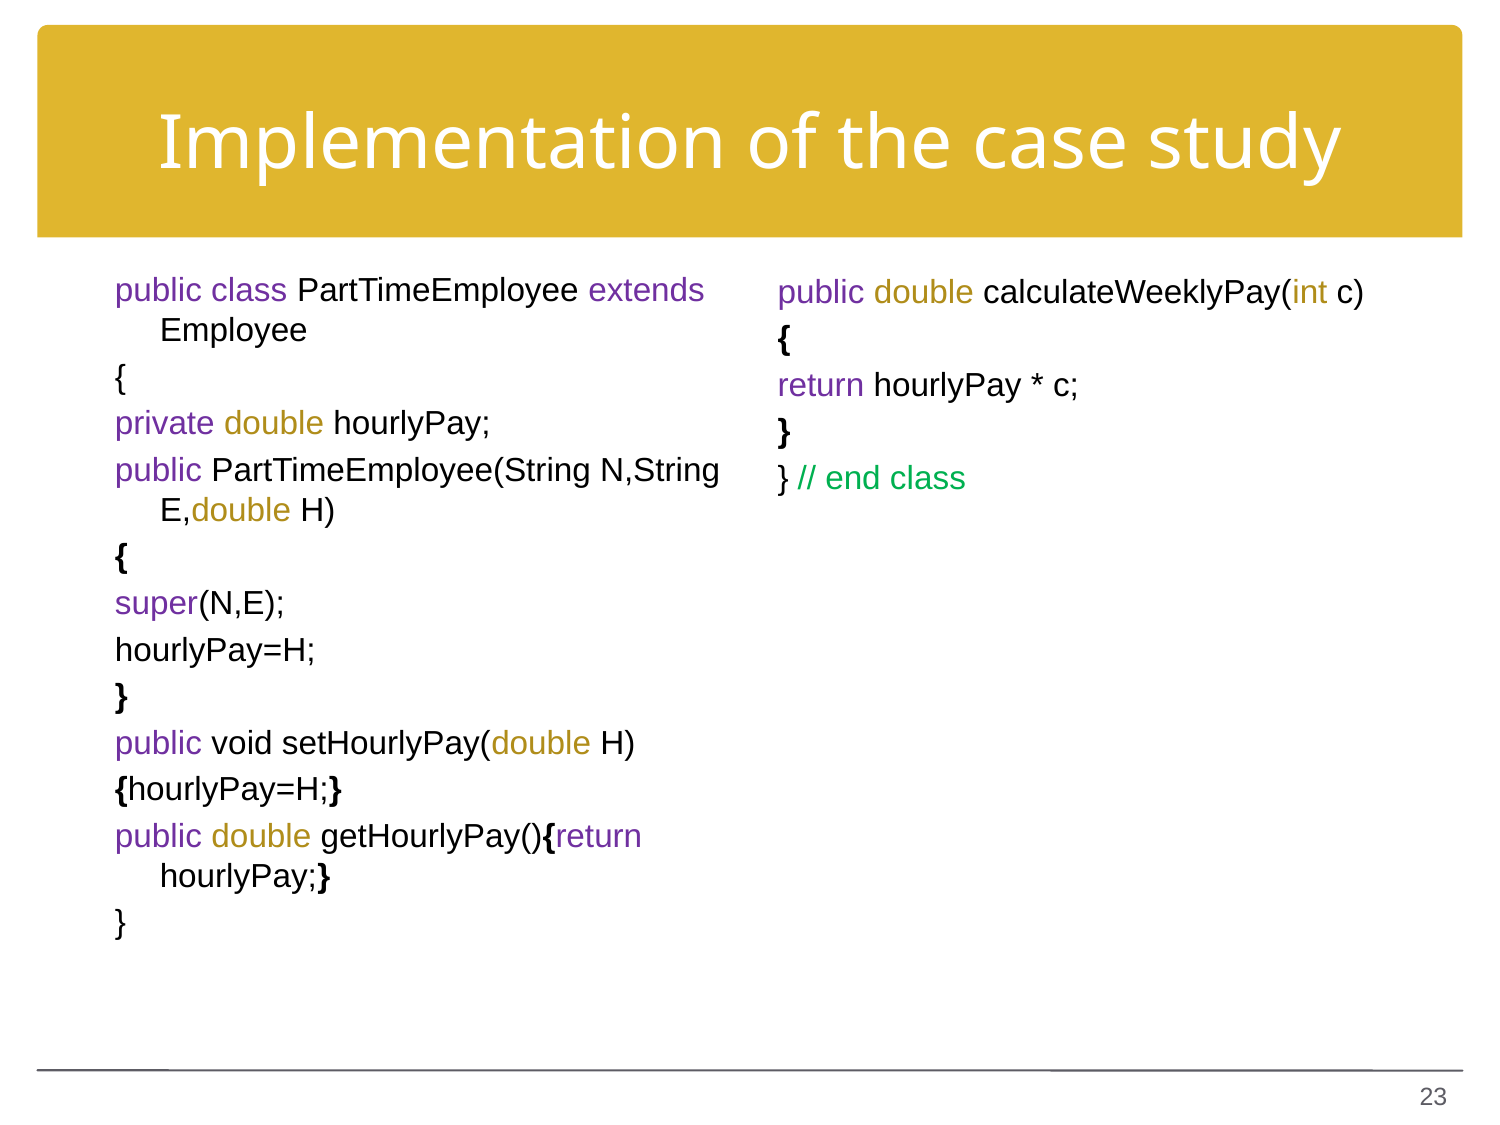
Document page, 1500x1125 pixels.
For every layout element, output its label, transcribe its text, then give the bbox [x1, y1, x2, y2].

title Implementation of the case study [49, 44, 1451, 233]
list public double calculateWeeklyPay(int c) { return hourlyPay * c; } } // end class [762, 262, 1446, 1043]
slide_number 23 [1112, 1069, 1463, 1123]
list public class PartTimeEmployee extends Employee { private double hourlyPay; public PartTimeEmployee(String N,String E,double H) { super(N,E); hourlyPay=H; } public void setHourlyPay(double H) {hourlyPay=H;} public double getHourlyPay(){return hourlyPay;} } [99, 260, 798, 1011]
